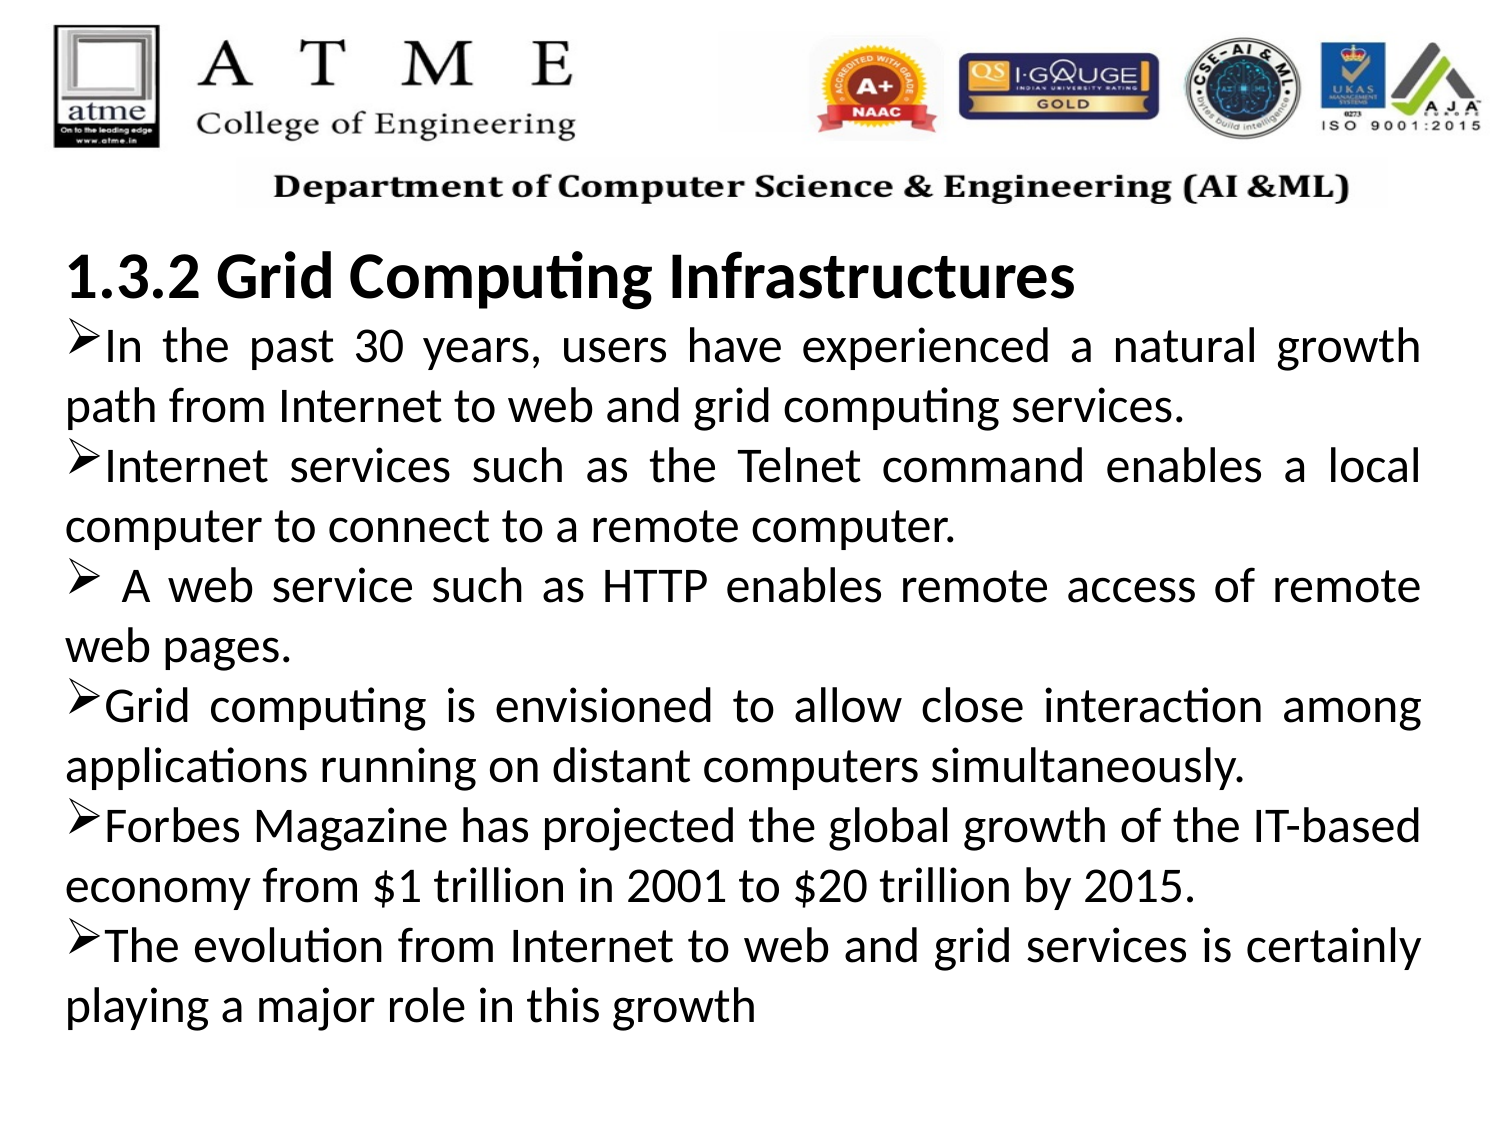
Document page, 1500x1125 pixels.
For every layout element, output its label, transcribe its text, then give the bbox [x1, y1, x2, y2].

picture [24, 0, 1500, 226]
text_box 1.3.2 Grid Computing Infrastructures In the past 30 years, users have experienced a natural growth path from Internet to web and grid computing services. Internet services such as the Telnet command enables a local computer to connect to a remote computer. A web service such as HTTP enables remote access of remote web pages. Grid computing is envisioned to allow close interaction among applications running on distant computers simultaneously. Forbes Magazine has projected the global growth of the IT-based economy from $1 trillion in 2001 to $20 trillion by 2015. The evolution from Internet to web and grid services is certainly playing a major role in this growth [50, 234, 1438, 1040]
